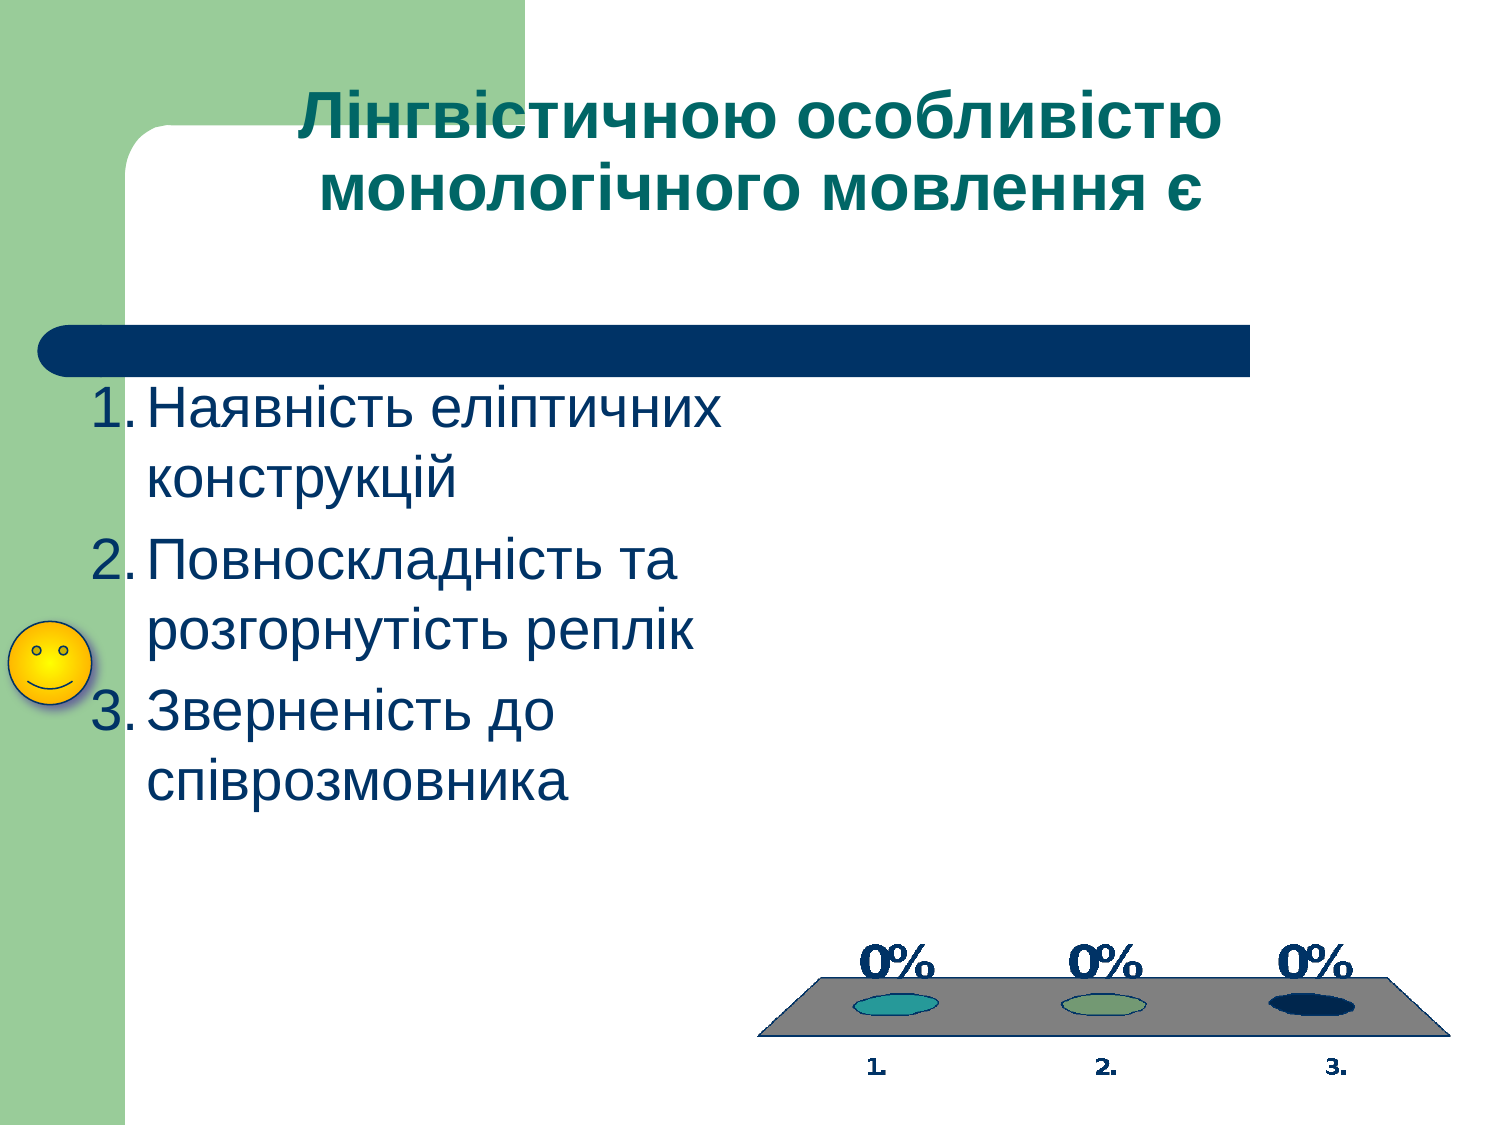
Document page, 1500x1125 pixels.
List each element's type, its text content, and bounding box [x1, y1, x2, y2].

title Лінгвістичною особливістю монологічного мовлення є [147, 45, 1375, 233]
list Наявність еліптичних конструкцій Повноскладність та розгорнутість реплік Зверненість до співрозмовника [75, 361, 734, 1024]
text_box [8, 621, 75, 705]
picture [739, 337, 1490, 1115]
